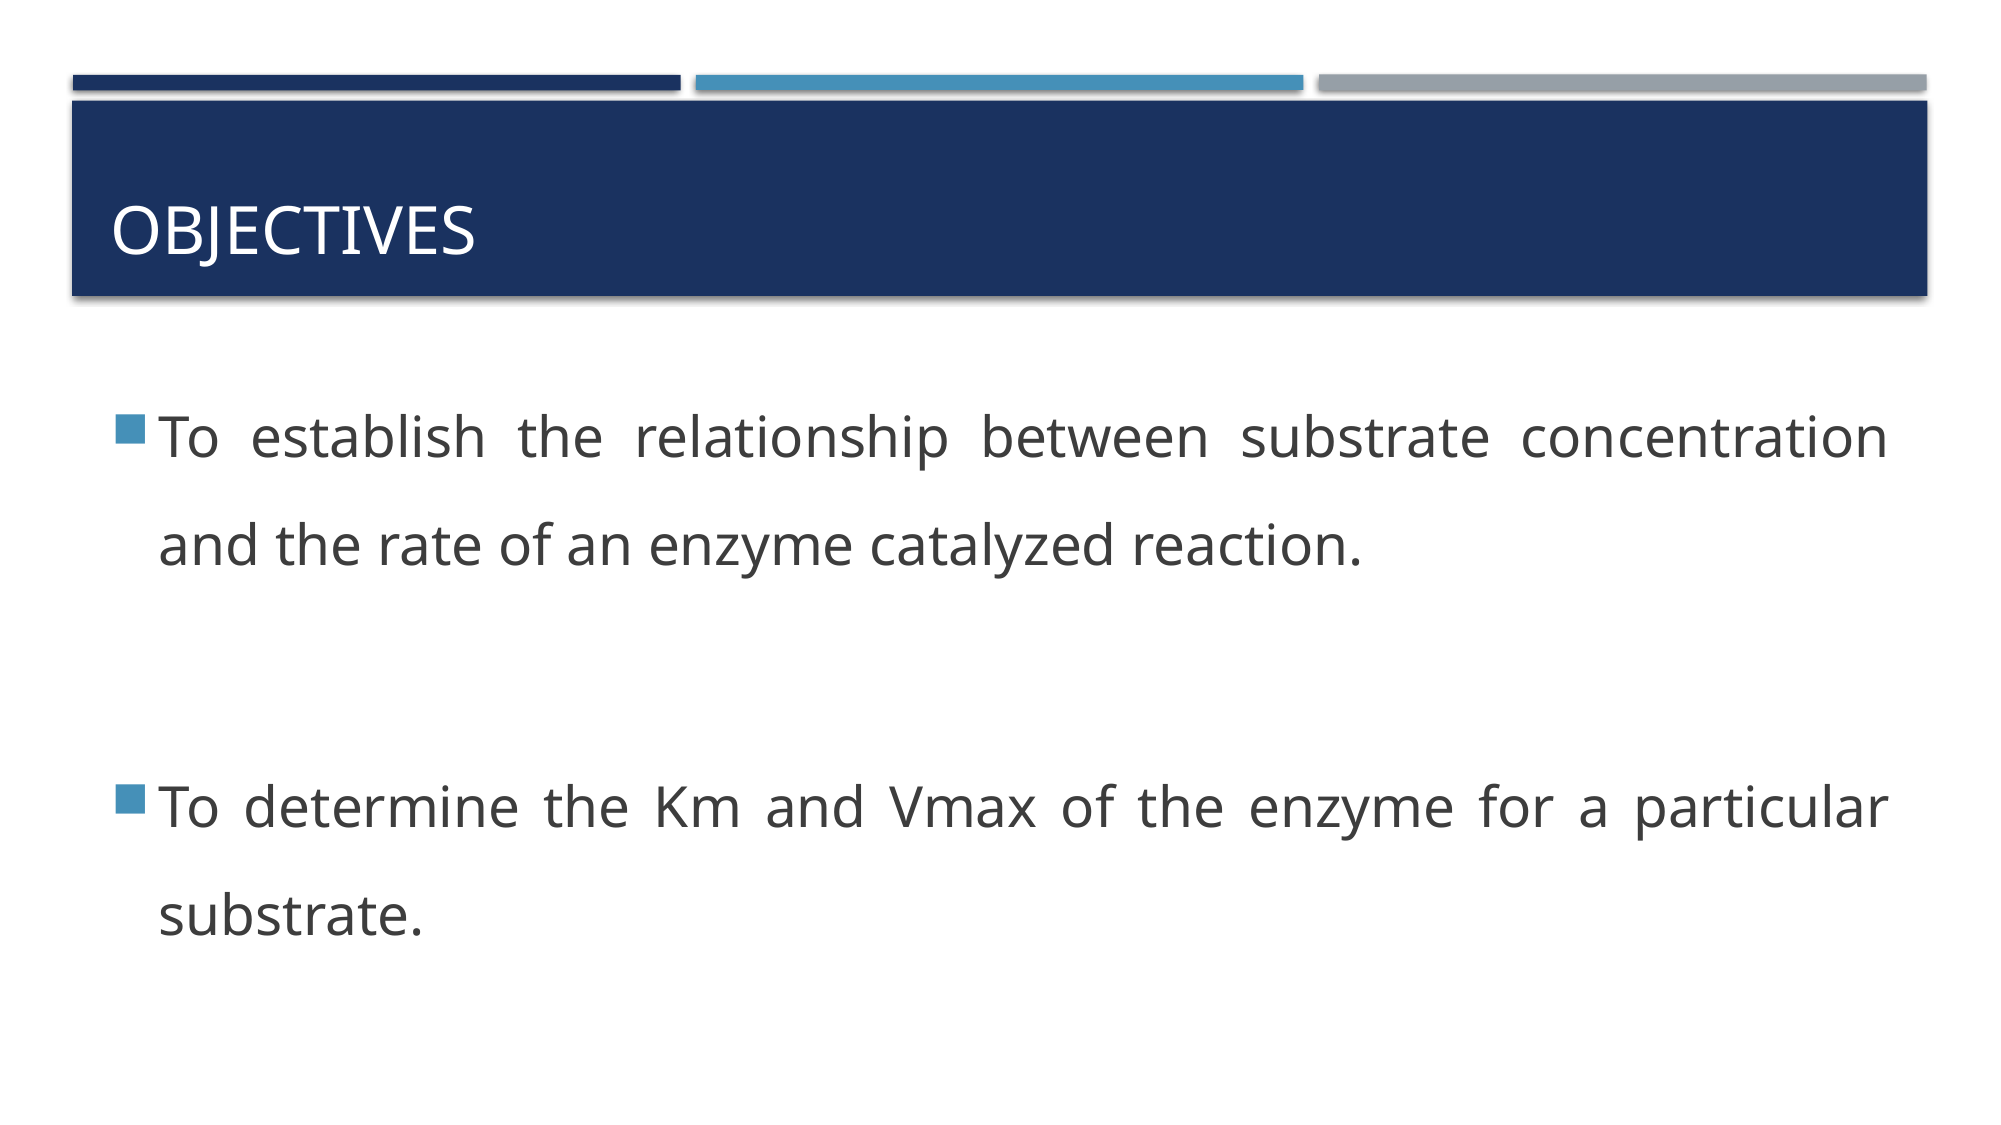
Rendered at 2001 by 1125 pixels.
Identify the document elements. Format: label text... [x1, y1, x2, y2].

title Objectives [95, 115, 1905, 282]
list To establish the relationship between substrate concentration and the rate of an enzyme catalyzed reaction. To determine the Km and Vmax of the enzyme for a particular substrate. [95, 357, 1905, 962]
